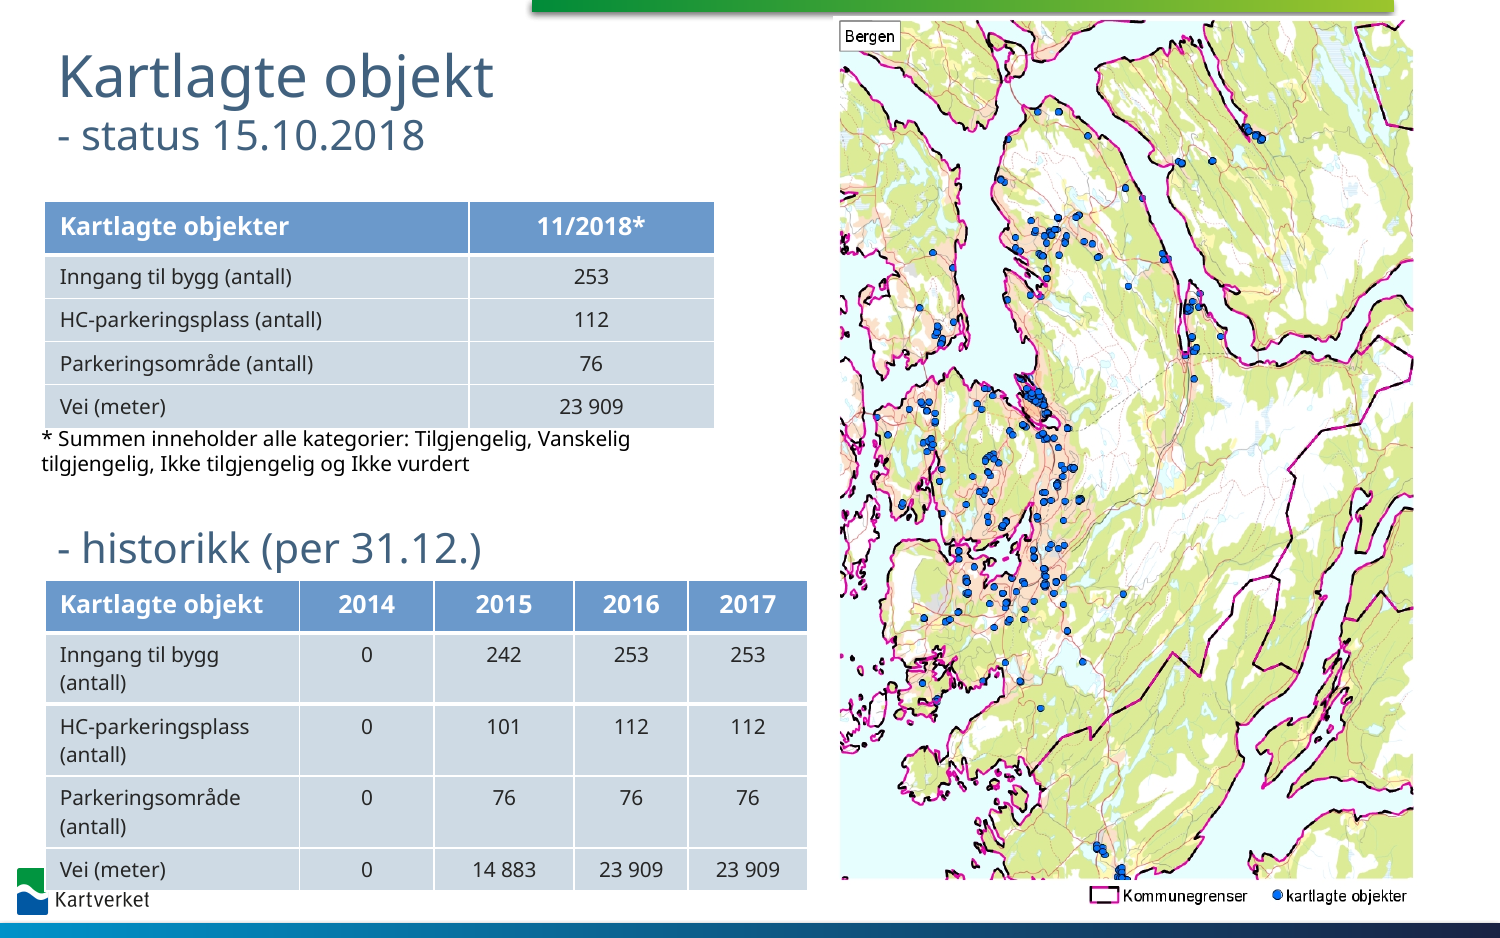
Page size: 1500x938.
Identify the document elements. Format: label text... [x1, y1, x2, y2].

table_cell Parkeringsområde (antall) [46, 777, 299, 847]
table_cell 253 [575, 635, 687, 702]
table_cell 76 [435, 777, 573, 847]
table_cell Vei (meter) [45, 385, 468, 417]
table_cell 253 [689, 635, 807, 702]
table_cell 0 [300, 706, 433, 775]
table_cell 76 [470, 342, 714, 384]
table_cell 23 909 [689, 849, 807, 890]
table_cell 253 [470, 257, 714, 298]
table_cell Inngang til bygg (antall) [46, 635, 299, 702]
table_cell 23 909 [575, 849, 687, 890]
table_header Kartlagte objekt [46, 581, 299, 631]
table_cell HC-parkeringsplass (antall) [46, 706, 299, 775]
table_cell 112 [689, 706, 807, 775]
table_header 2017 [689, 581, 807, 631]
table_cell 14 883 [435, 849, 573, 890]
table_cell 112 [575, 706, 687, 775]
table_cell 112 [470, 299, 714, 341]
table_cell 0 [300, 849, 433, 890]
table_header 2015 [435, 581, 573, 631]
table_header Kartlagte objekter [45, 202, 468, 253]
table_cell 0 [300, 777, 433, 847]
table_cell Inngang til bygg (antall) [45, 257, 468, 298]
picture [833, 16, 1419, 913]
table_cell 101 [435, 706, 573, 775]
table_cell HC-parkeringsplass (antall) [45, 299, 468, 341]
table_cell 242 [435, 635, 573, 702]
text_box Kartlagte objekt - status 15.10.2018 [42, 24, 828, 167]
text_box * Summen inneholder alle kategorier: Tilgjengelig, Vanskelig tilgjengelig, Ikke tilgjengelig og Ikke vurdert [26, 417, 711, 483]
table_cell 76 [575, 777, 687, 847]
table_cell 0 [300, 635, 433, 702]
table_cell 76 [689, 777, 807, 847]
table_header 2016 [575, 581, 687, 631]
table_cell Parkeringsområde (antall) [45, 342, 468, 384]
table_header 11/2018* [470, 202, 714, 253]
table_cell Vei (meter) [46, 849, 299, 890]
table_cell 23 909 [470, 385, 714, 428]
text_box - historikk (per 31.12.) [42, 496, 828, 580]
table_header 2014 [300, 581, 433, 631]
